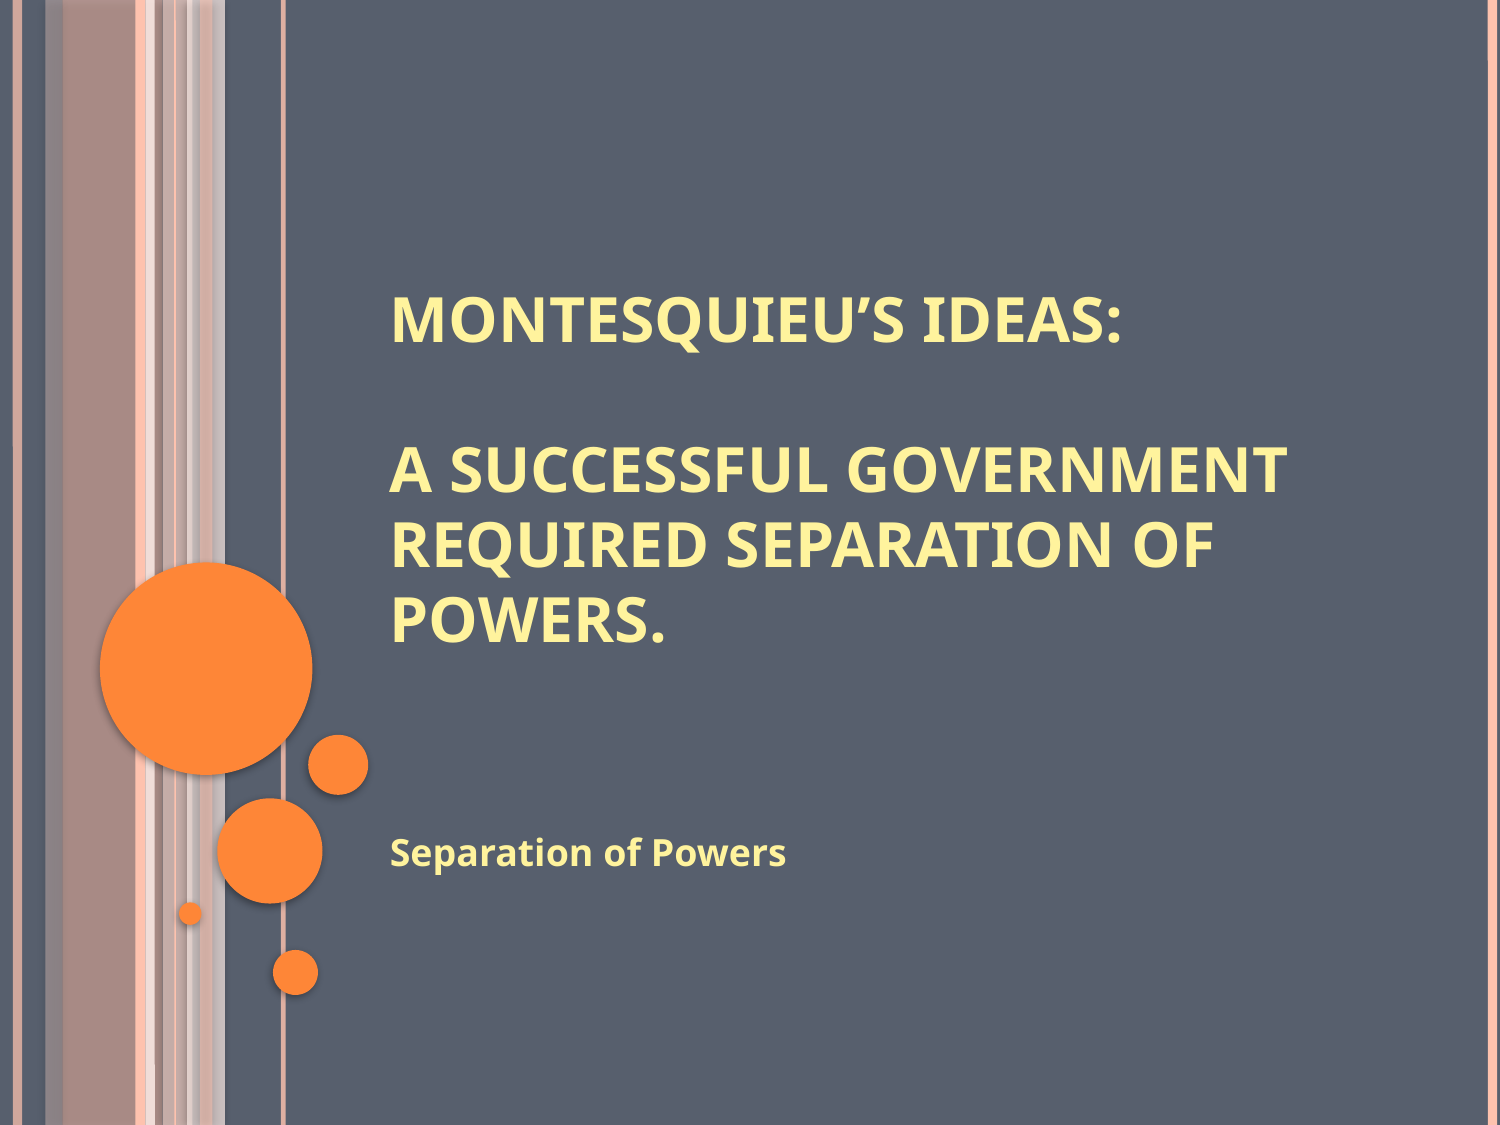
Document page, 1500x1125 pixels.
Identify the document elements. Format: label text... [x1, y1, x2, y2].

list Separation of Powers [375, 821, 1388, 1047]
title Montesquieu’s Ideas: A successful government required Separation of Powers. [375, 0, 1388, 812]
